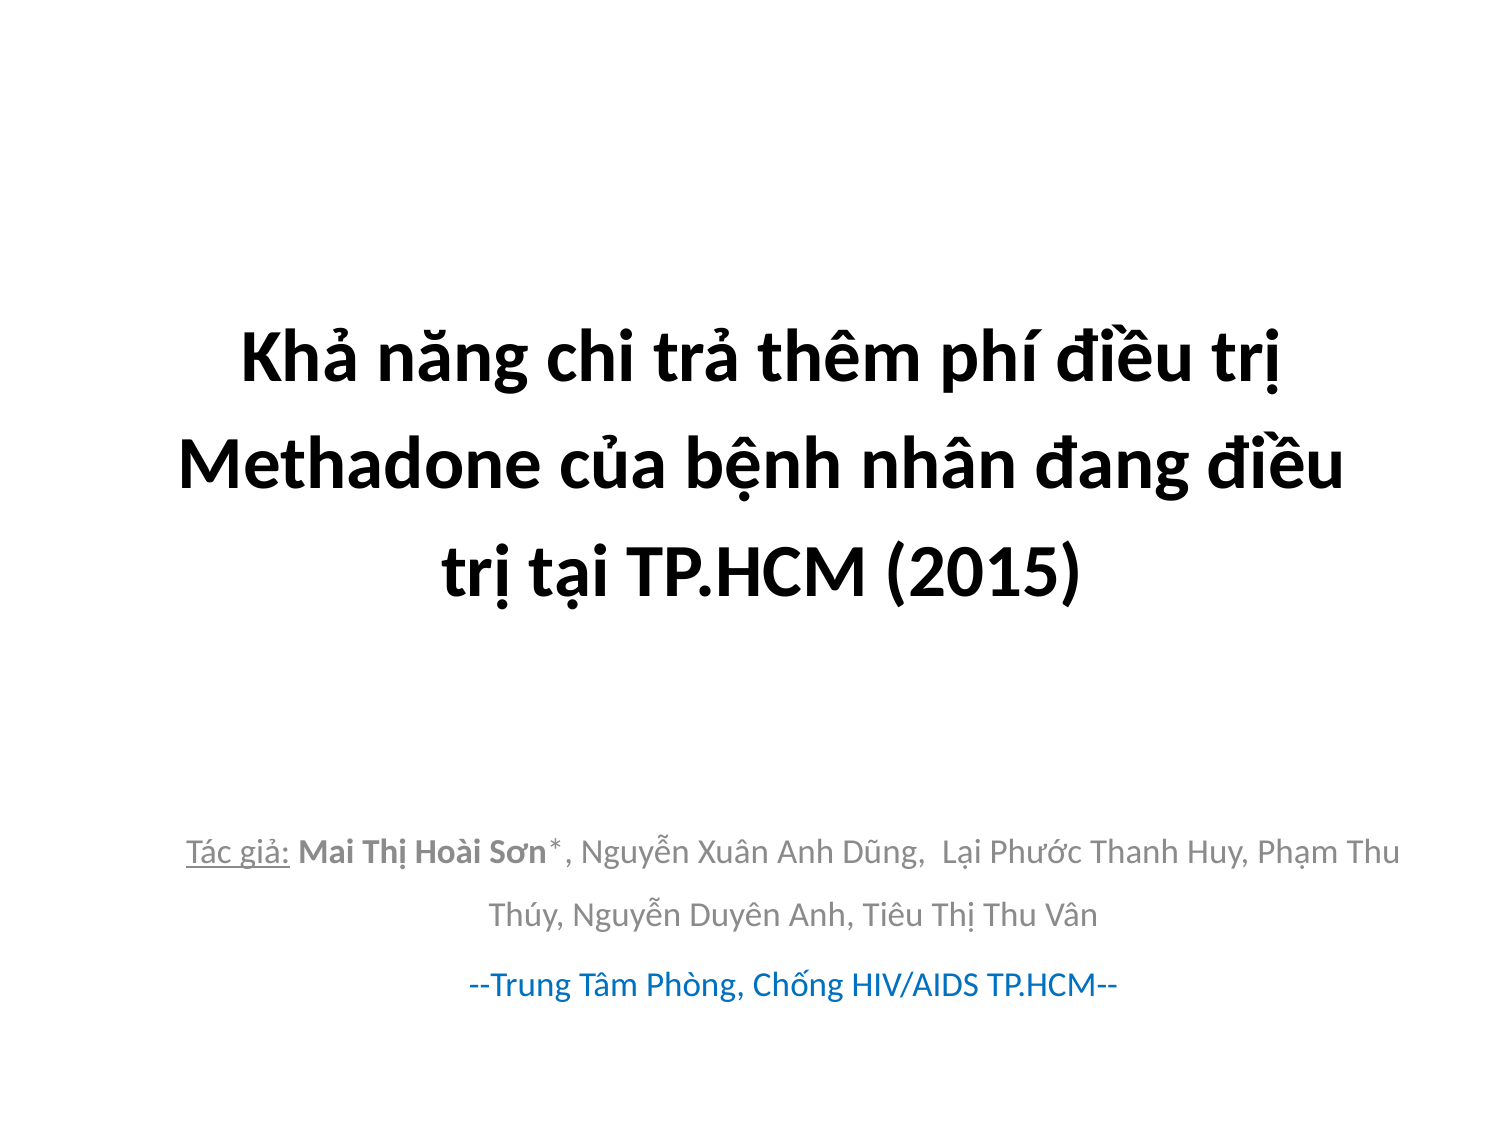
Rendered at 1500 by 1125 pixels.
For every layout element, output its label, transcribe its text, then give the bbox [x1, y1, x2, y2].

subtitle Tác giả: Mai Thị Hoài Sơn*, Nguyễn Xuân Anh Dũng, Lại Phước Thanh Huy, Phạm Thu Thúy, Nguyễn Duyên Anh, Tiêu Thị Thu Vân --Trung Tâm Phòng, Chống HIV/AIDS TP.HCM-- [150, 800, 1438, 1013]
title Khả năng chi trả thêm phí điều trị Methadone của bệnh nhân đang điều trị tại TP.HCM (2015) [125, 99, 1400, 800]
